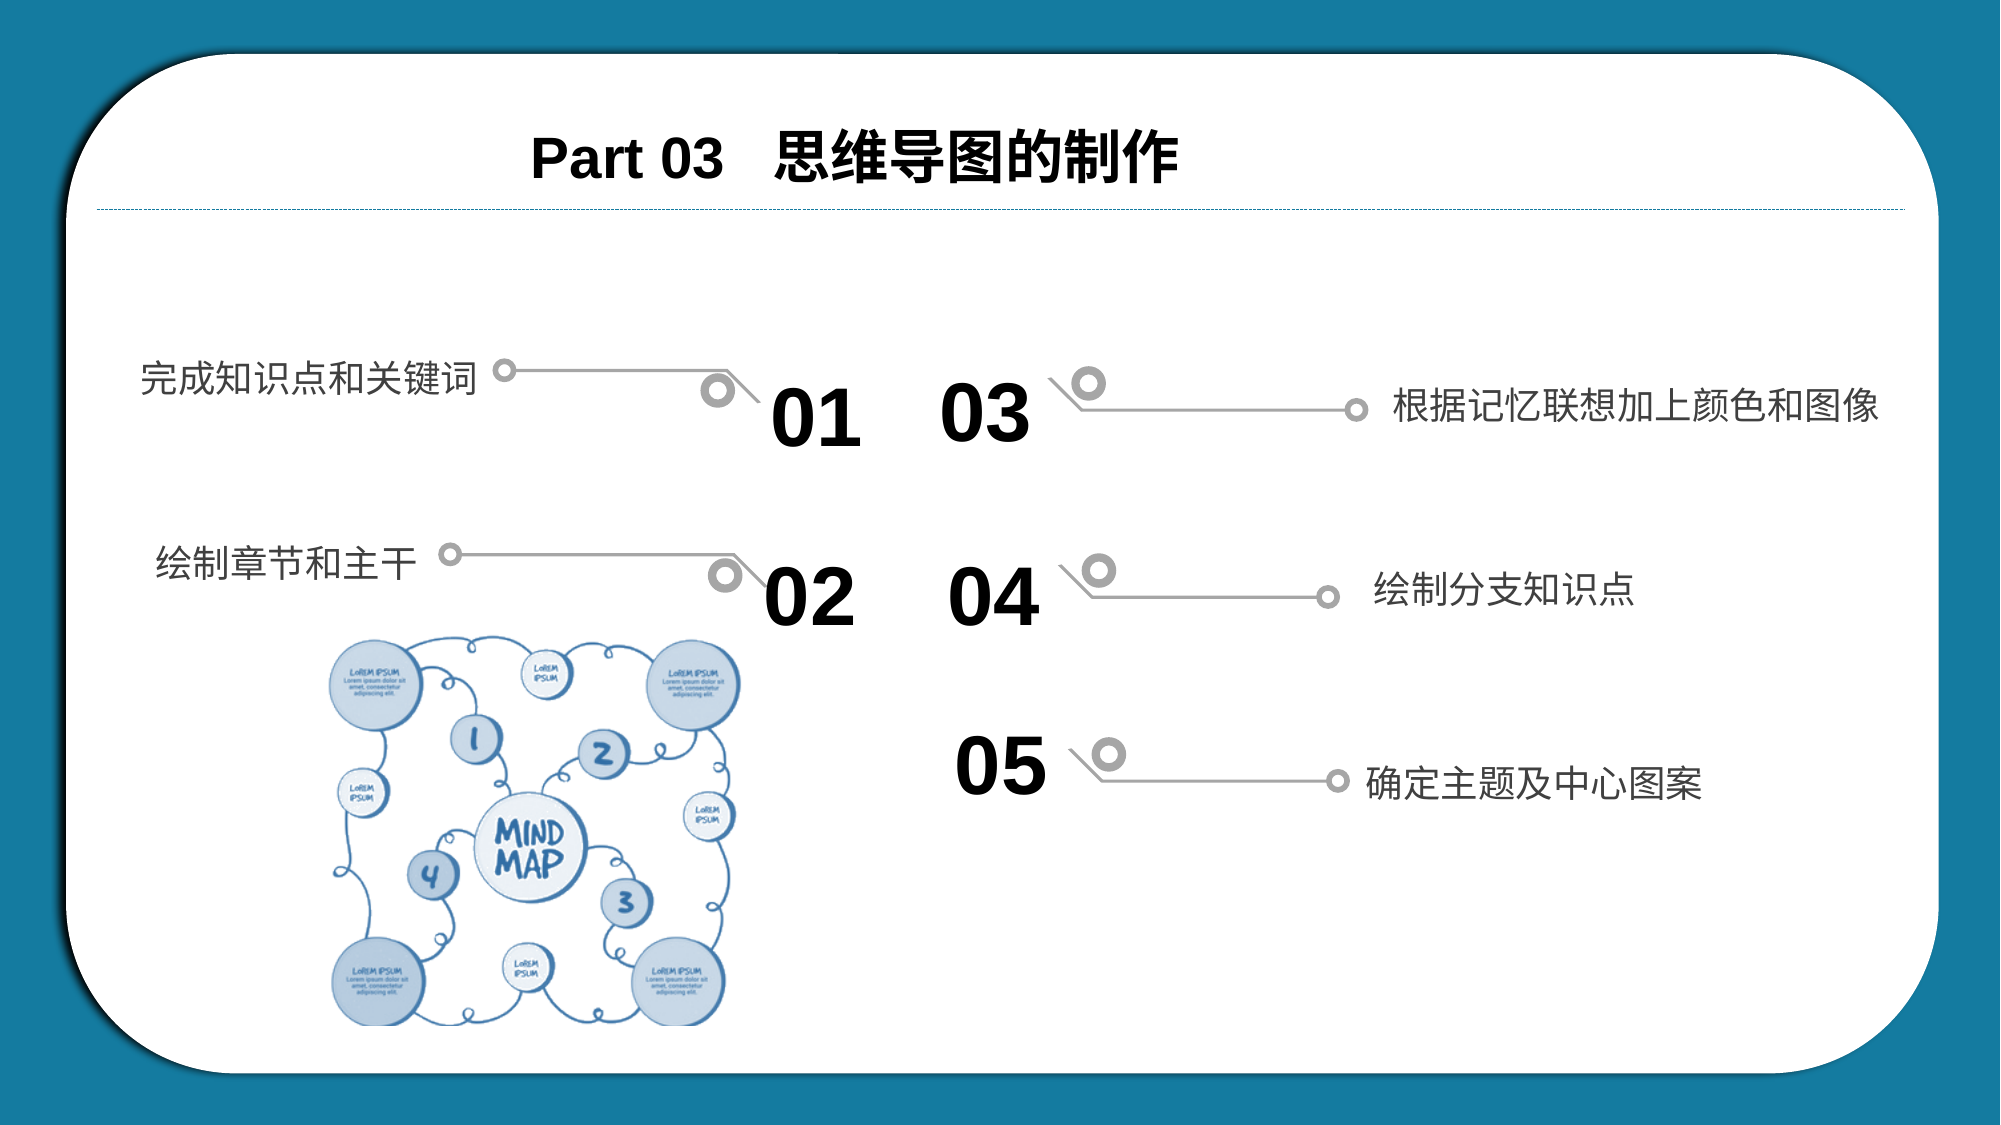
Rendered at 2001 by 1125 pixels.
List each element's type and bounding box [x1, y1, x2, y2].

text_box [924, 350, 1898, 467]
text_box [138, 532, 921, 651]
text_box [940, 703, 1721, 820]
text_box [123, 347, 928, 472]
picture [310, 607, 760, 1026]
text_box [96, 112, 1905, 210]
text_box [932, 534, 1653, 651]
